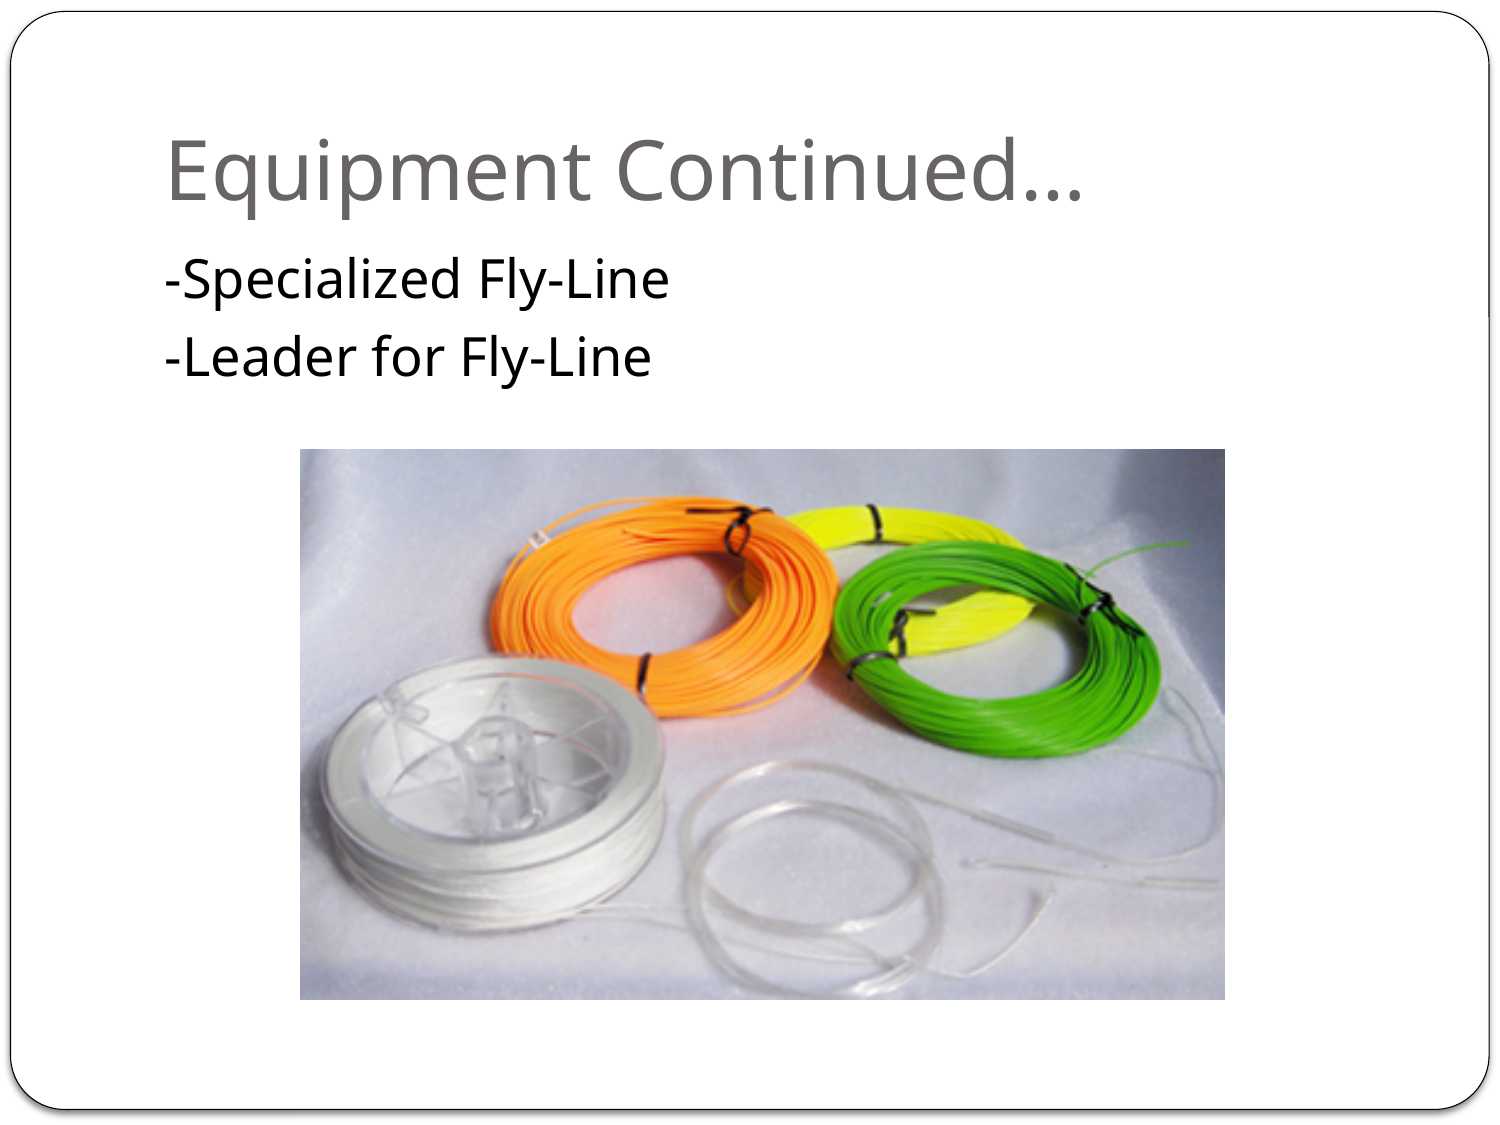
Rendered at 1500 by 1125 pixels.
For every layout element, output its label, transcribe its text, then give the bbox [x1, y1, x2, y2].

list -Specialized Fly-Line -Leader for Fly-Line [150, 237, 1425, 988]
picture [299, 449, 1225, 1001]
title Equipment Continued… [150, 45, 1425, 233]
